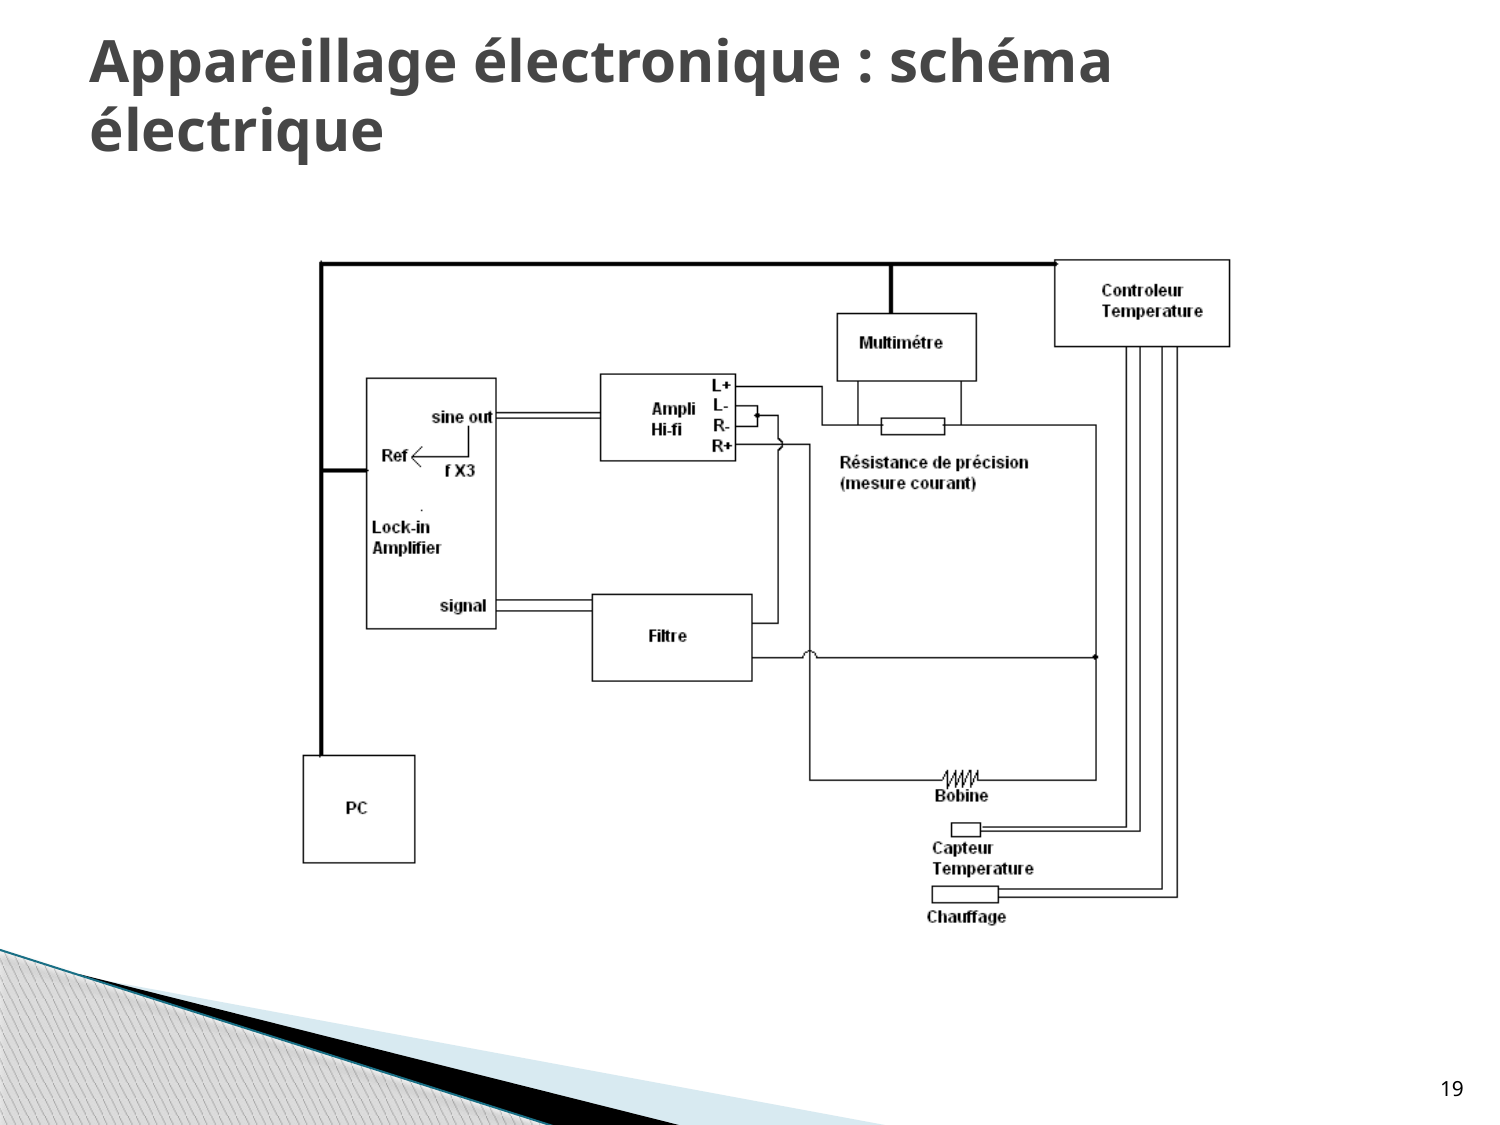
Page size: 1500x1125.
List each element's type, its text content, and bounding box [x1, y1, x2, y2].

picture [212, 174, 1313, 1001]
slide_number 19 [1418, 1051, 1479, 1112]
title Appareillage électronique : schéma électrique [75, 0, 1425, 188]
